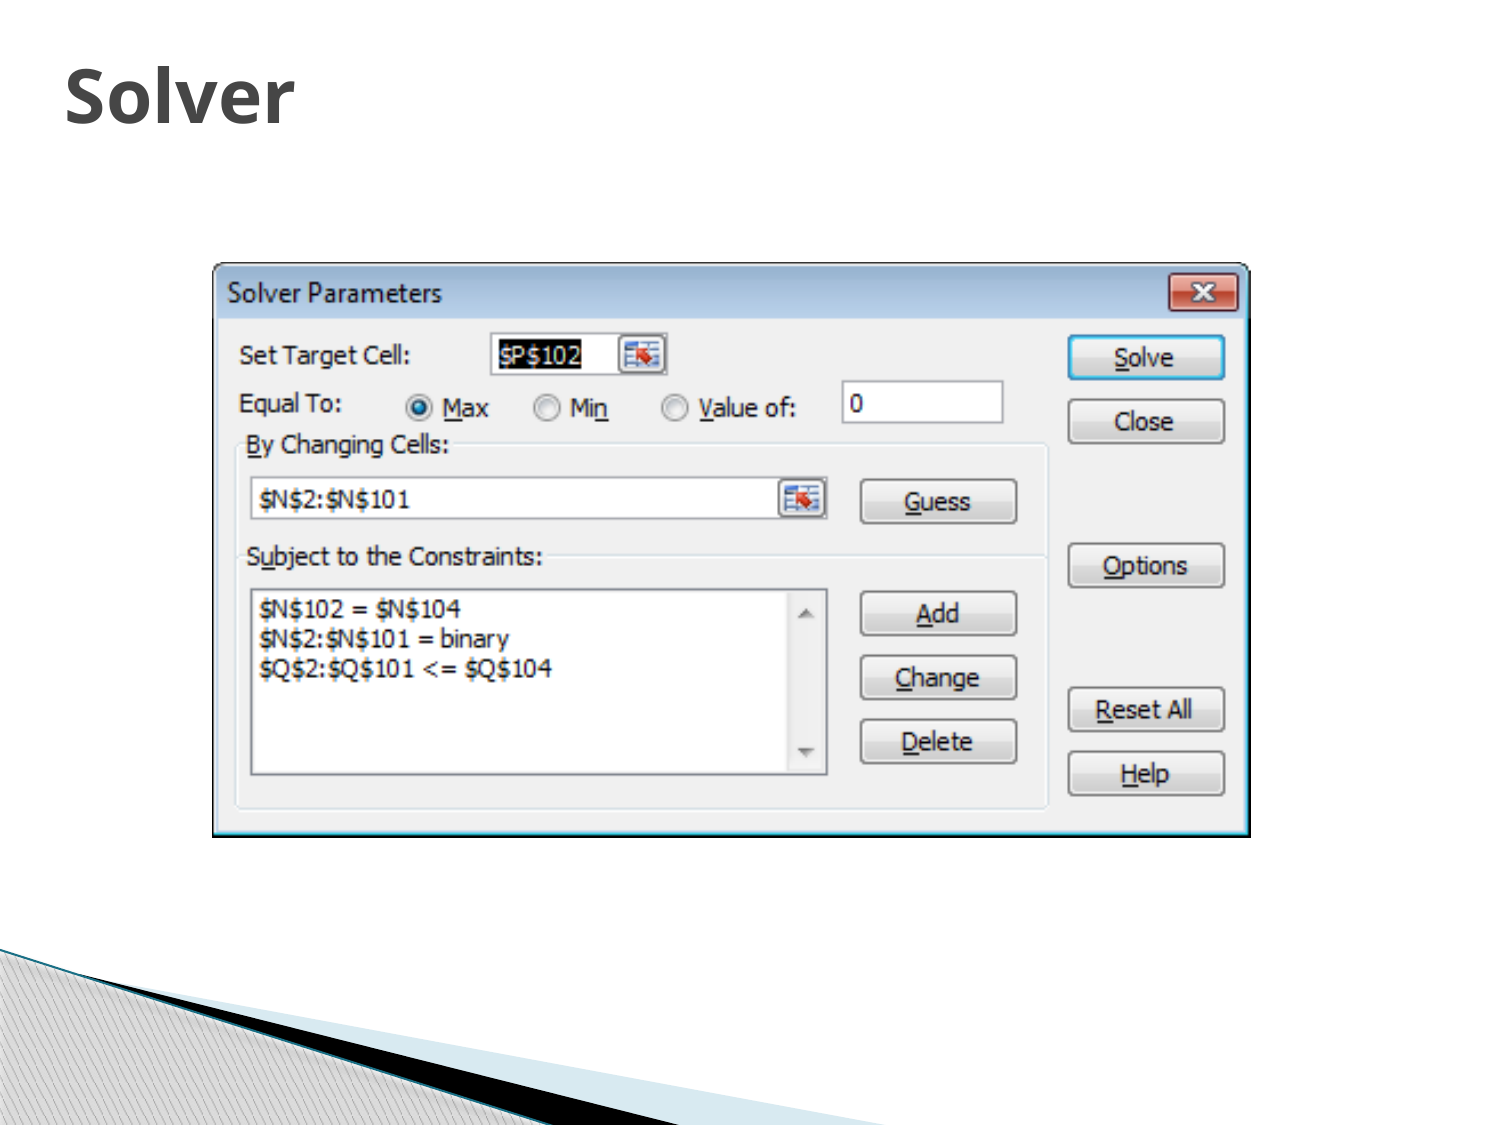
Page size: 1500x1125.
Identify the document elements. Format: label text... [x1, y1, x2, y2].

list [212, 262, 1251, 838]
title Solver [50, 0, 375, 188]
